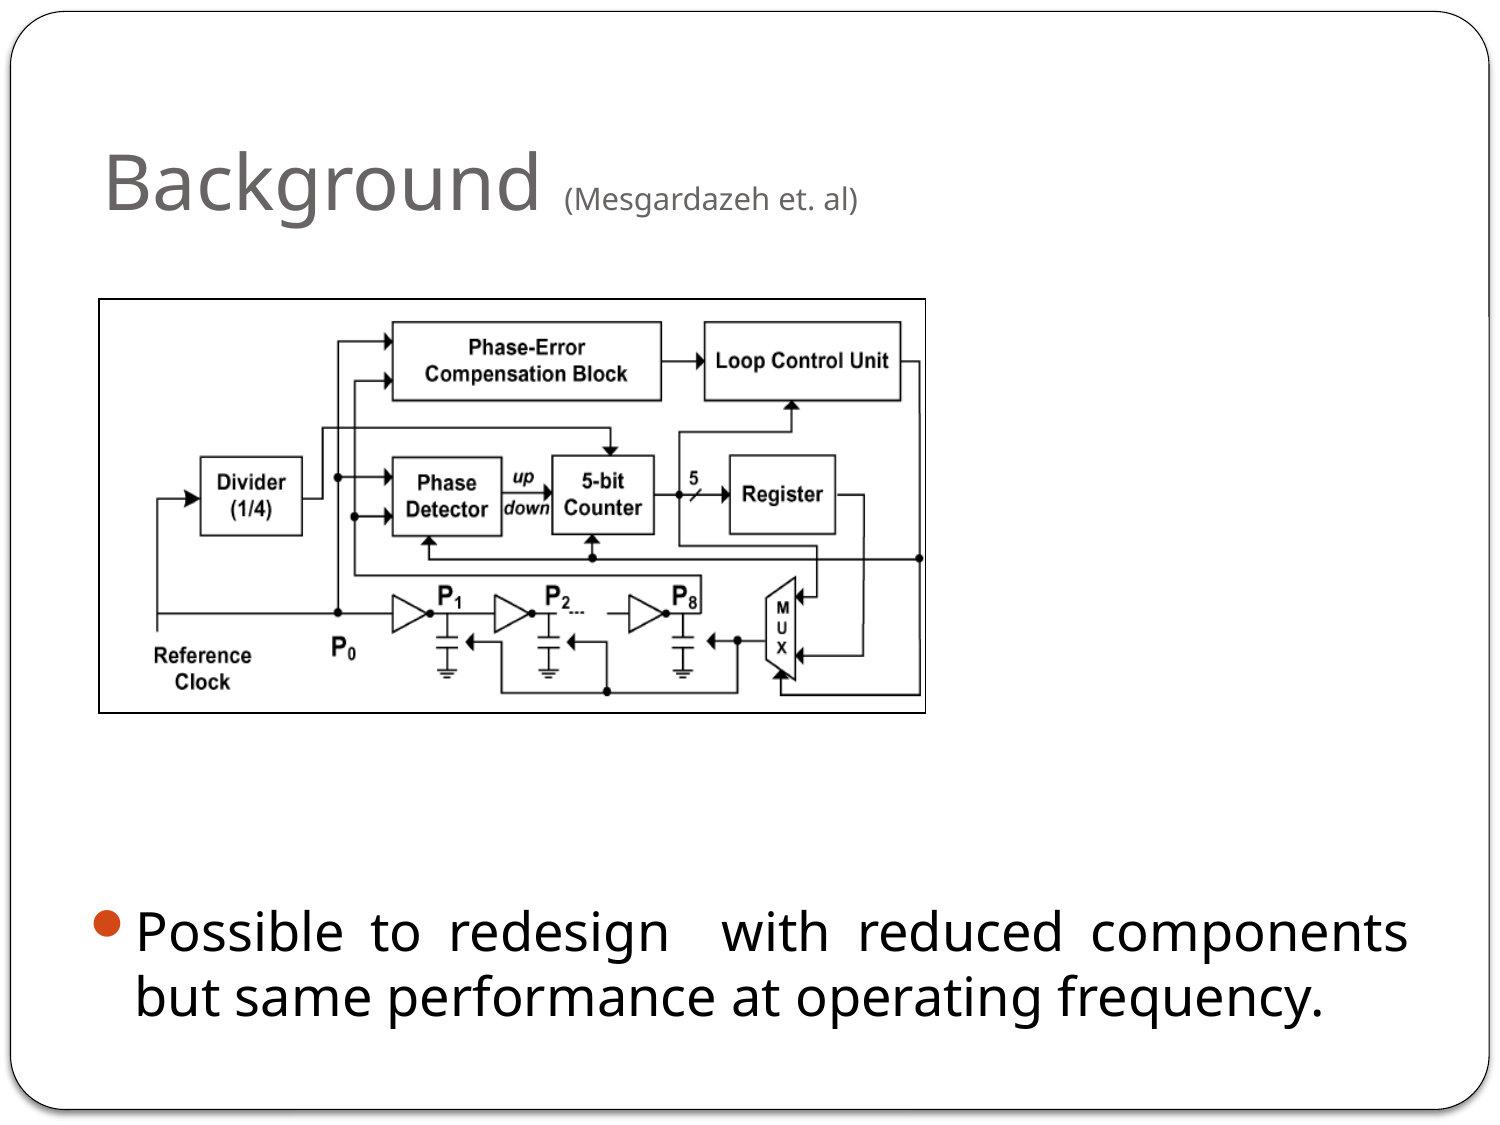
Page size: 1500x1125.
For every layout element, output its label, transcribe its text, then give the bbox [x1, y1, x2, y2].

title Background (Mesgardazeh et. al) [87, 125, 1438, 241]
picture [99, 299, 926, 713]
list Possible to redesign with reduced components but same performance at operating frequency. [75, 812, 1425, 1055]
